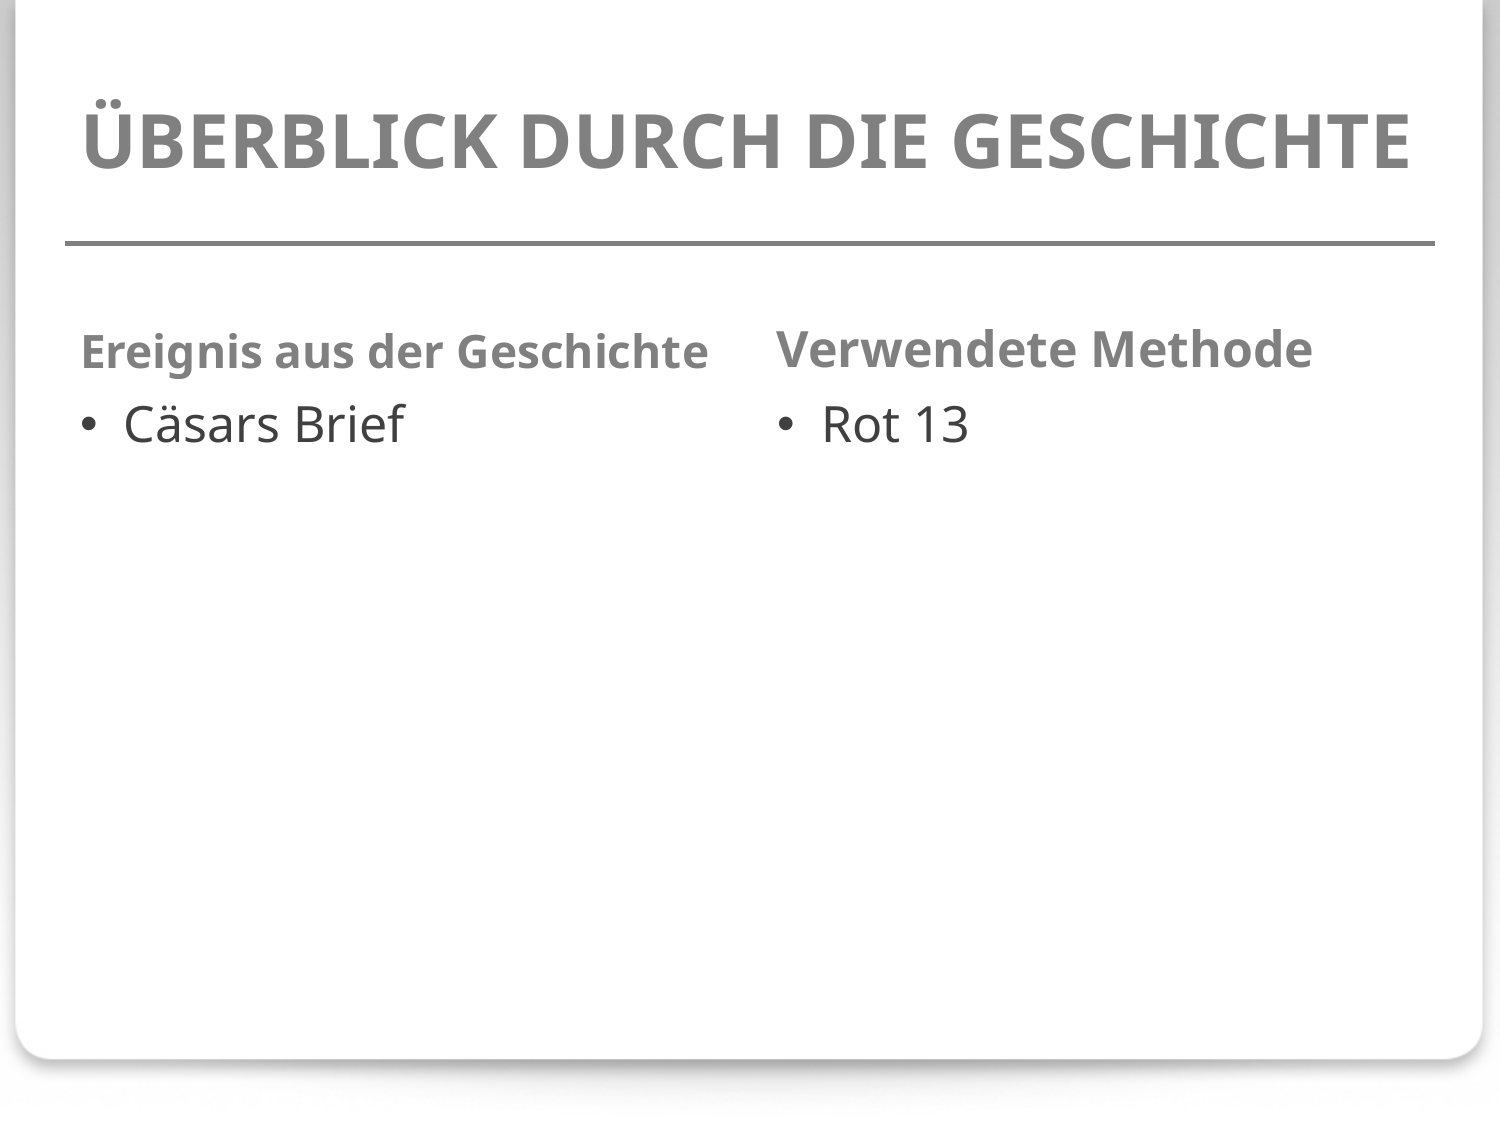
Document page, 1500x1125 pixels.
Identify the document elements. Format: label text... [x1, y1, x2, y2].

list Cäsars Brief [64, 385, 738, 1035]
list Ereignis aus der Geschichte [64, 267, 738, 385]
list Rot 13 [761, 385, 1436, 1035]
picture [0, 0, 1500, 1125]
list Verwendete Methode [761, 267, 1435, 385]
title ÜBERBLICK DURCH DIE GESCHICHTE [64, 45, 1436, 233]
